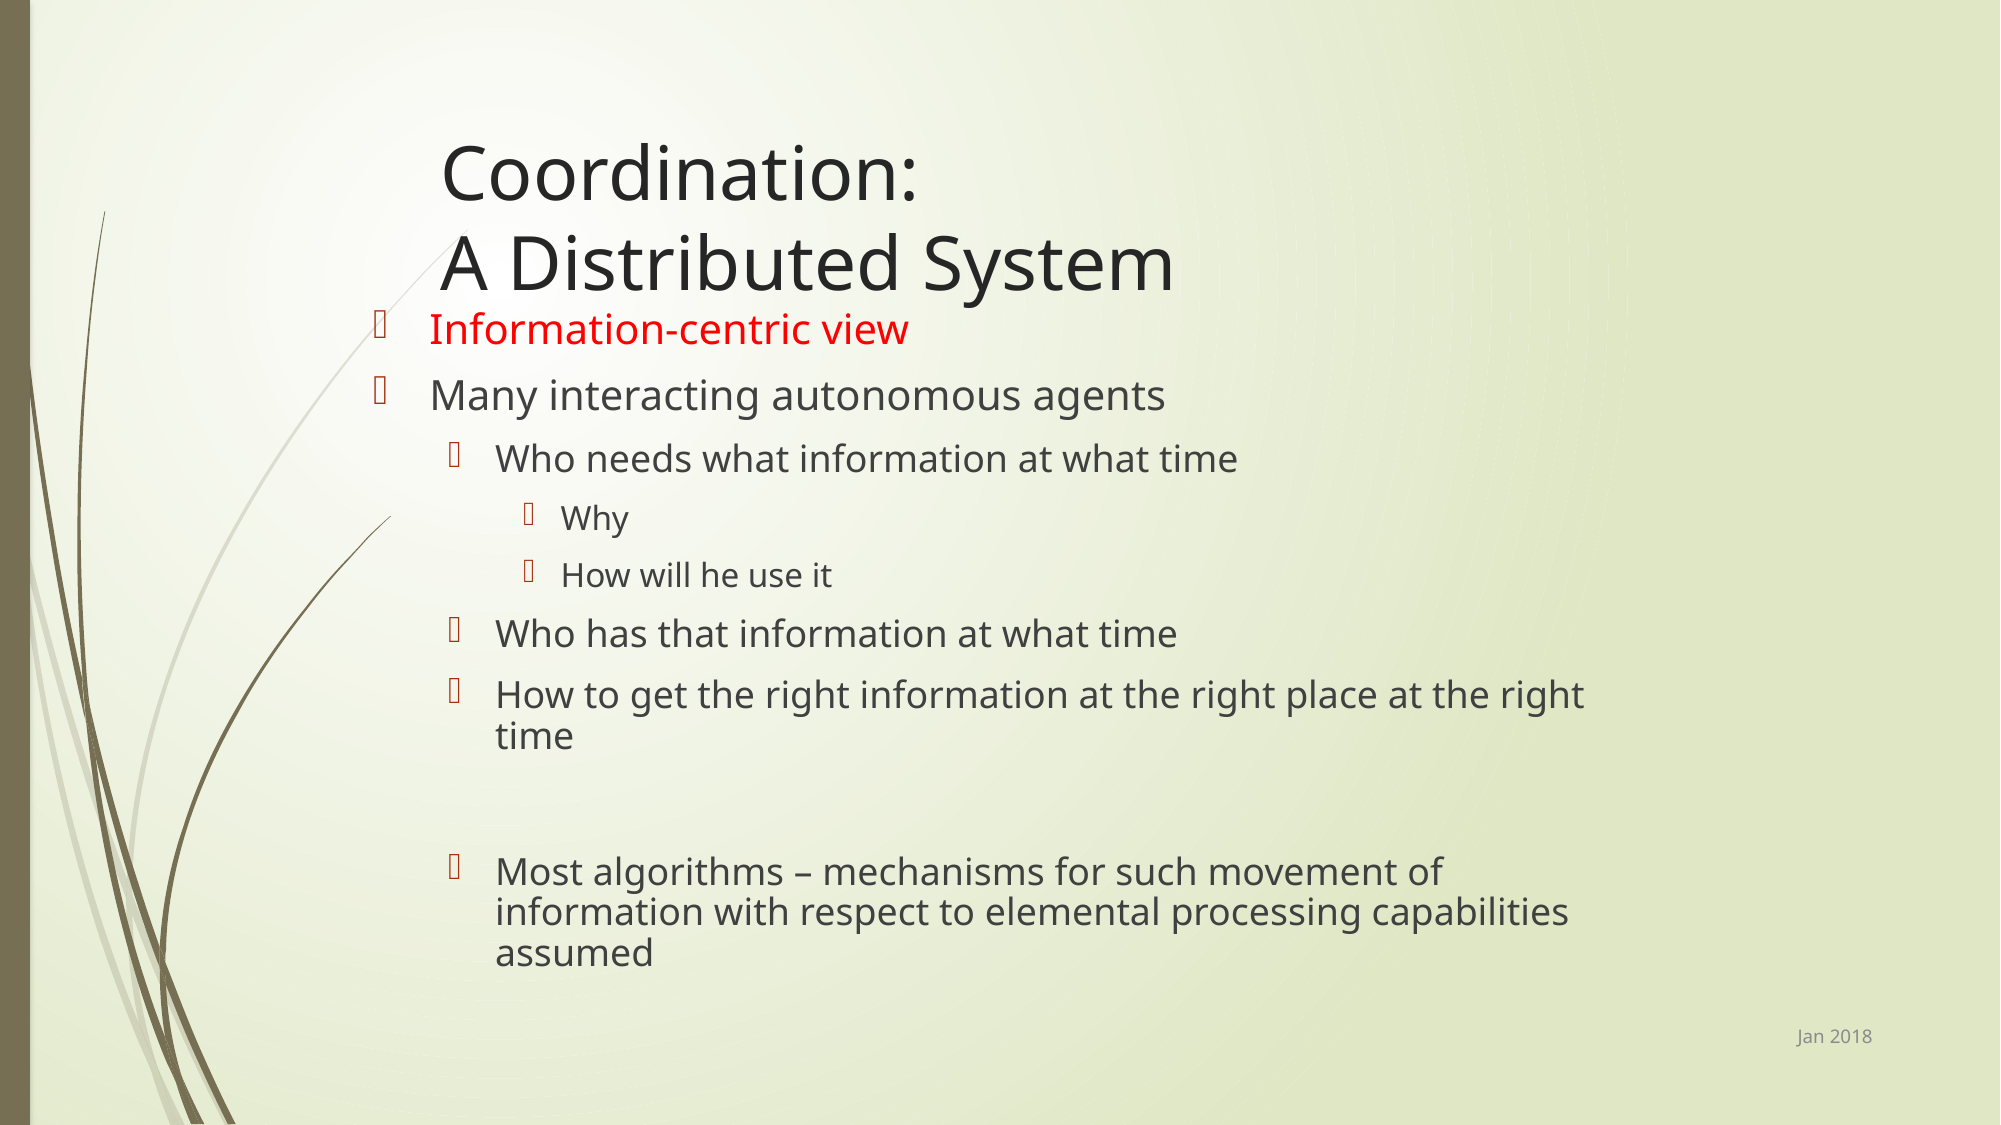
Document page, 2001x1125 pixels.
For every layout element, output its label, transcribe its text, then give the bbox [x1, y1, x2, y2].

title Coordination: A Distributed System [425, 102, 1888, 313]
list Information-centric view Many interacting autonomous agents Who needs what information at what time Why How will he use it Who has that information at what time How to get the right information at the right place at the right time Most algorithms – mechanisms for such movement of information with respect to elemental processing capabilities assumed [358, 301, 1633, 977]
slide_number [1699, 1005, 1888, 1067]
